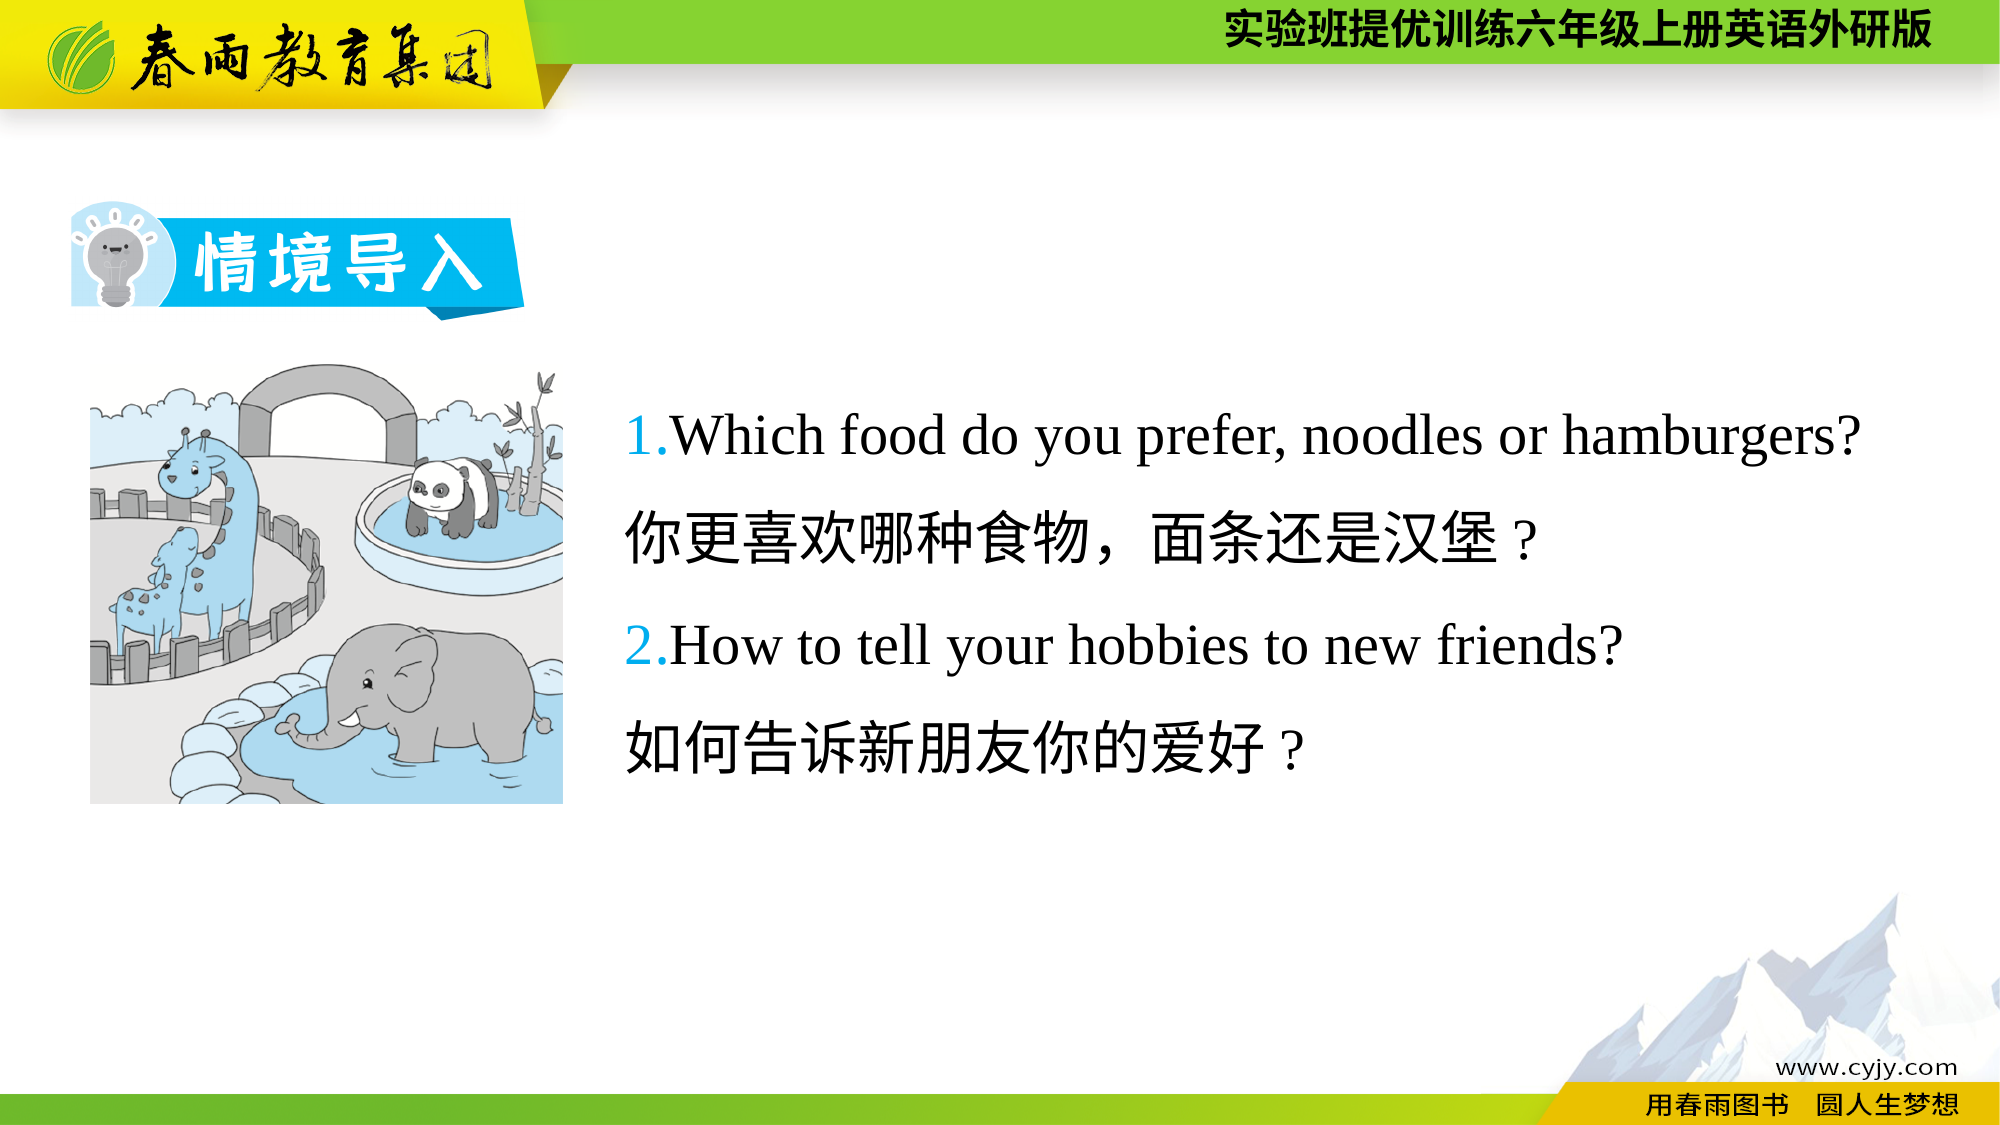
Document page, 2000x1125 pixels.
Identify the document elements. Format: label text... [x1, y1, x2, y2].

picture [0, 0, 2000, 1125]
list 1.Which food do you prefer, noodles or hamburgers? 你更喜欢哪种食物，面条还是汉堡? 2.How to tell your hobbies to new friends? 如何告诉新朋友你的爱好? [610, 353, 1944, 780]
